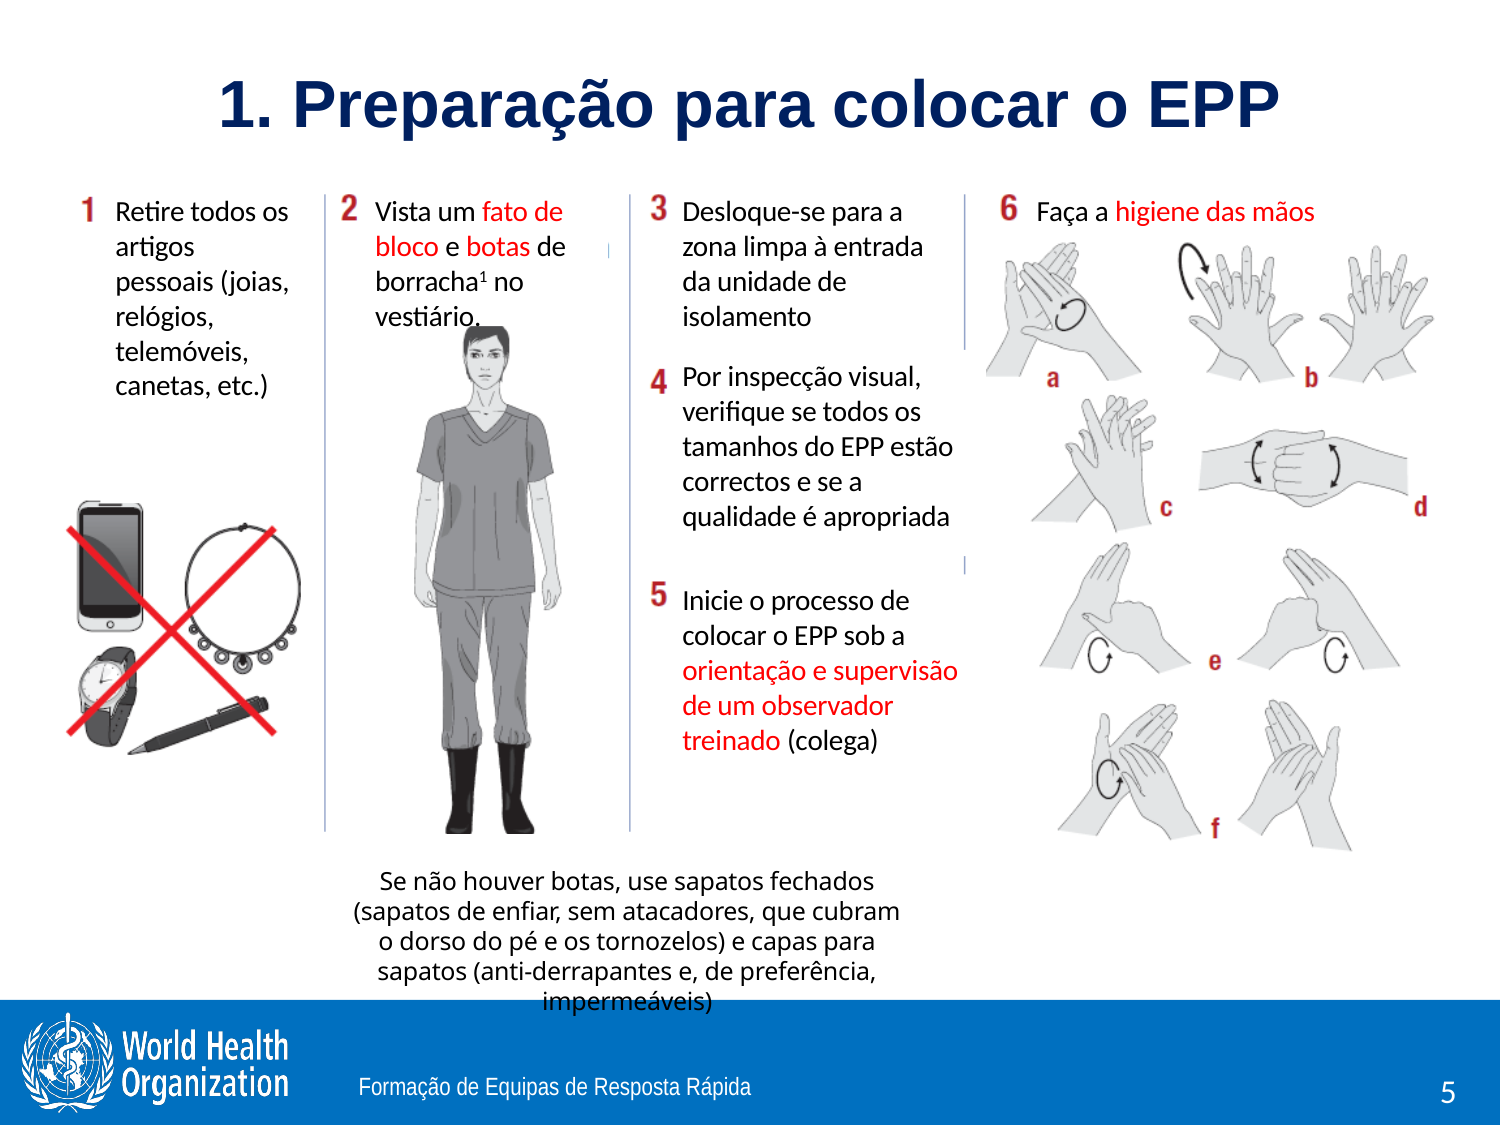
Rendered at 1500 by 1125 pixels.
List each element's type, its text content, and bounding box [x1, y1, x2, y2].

text_box Se não houver botas, use sapatos fechados (sapatos de enfiar, sem atacadores, que cubram o dorso do pé e os tornozelos) e capas para sapatos (anti-derrapantes e, de preferência, impermeáveis) [838, 866, 918, 976]
picture [21, 1012, 288, 1113]
title 1. Preparação para colocar o EPP [75, 7, 1425, 182]
picture [0, 184, 1487, 988]
